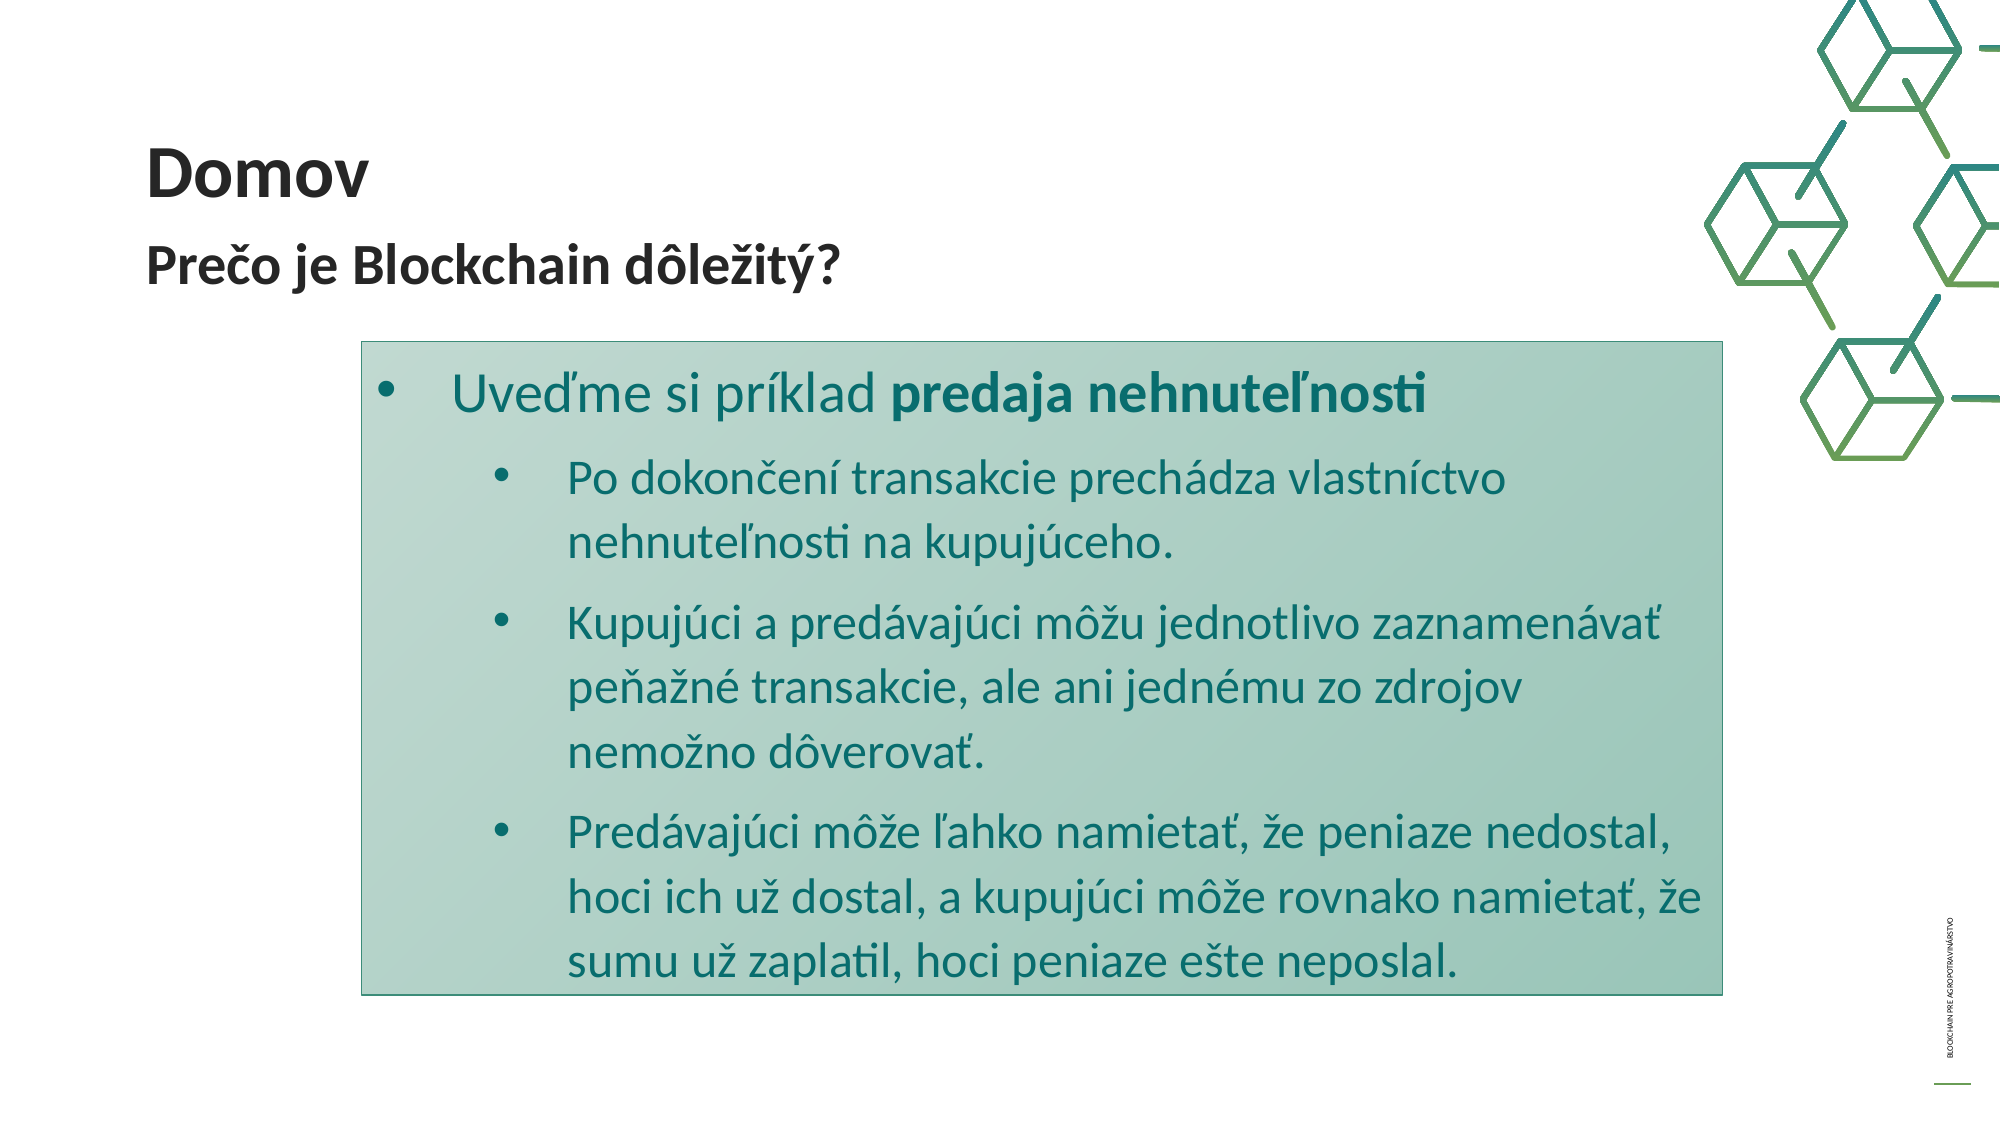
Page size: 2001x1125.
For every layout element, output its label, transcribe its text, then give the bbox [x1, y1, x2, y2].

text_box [1703, 0, 2000, 462]
list Domov Prečo je Blockchain dôležitý? [130, 124, 1698, 337]
text_box Uveďme si príklad predaja nehnuteľnosti Po dokončení transakcie prechádza vlastníctvo nehnuteľnosti na kupujúceho. Kupujúci a predávajúci môžu jednotlivo zaznamenávať peňažné transakcie, ale ani jednému zo zdrojov nemožno dôverovať. Predávajúci môže ľahko namietať, že peniaze nedostal, hoci ich už dostal, a kupujúci môže rovnako namietať, že sumu už zaplatil, hoci peniaze ešte neposlal. [361, 341, 1723, 995]
